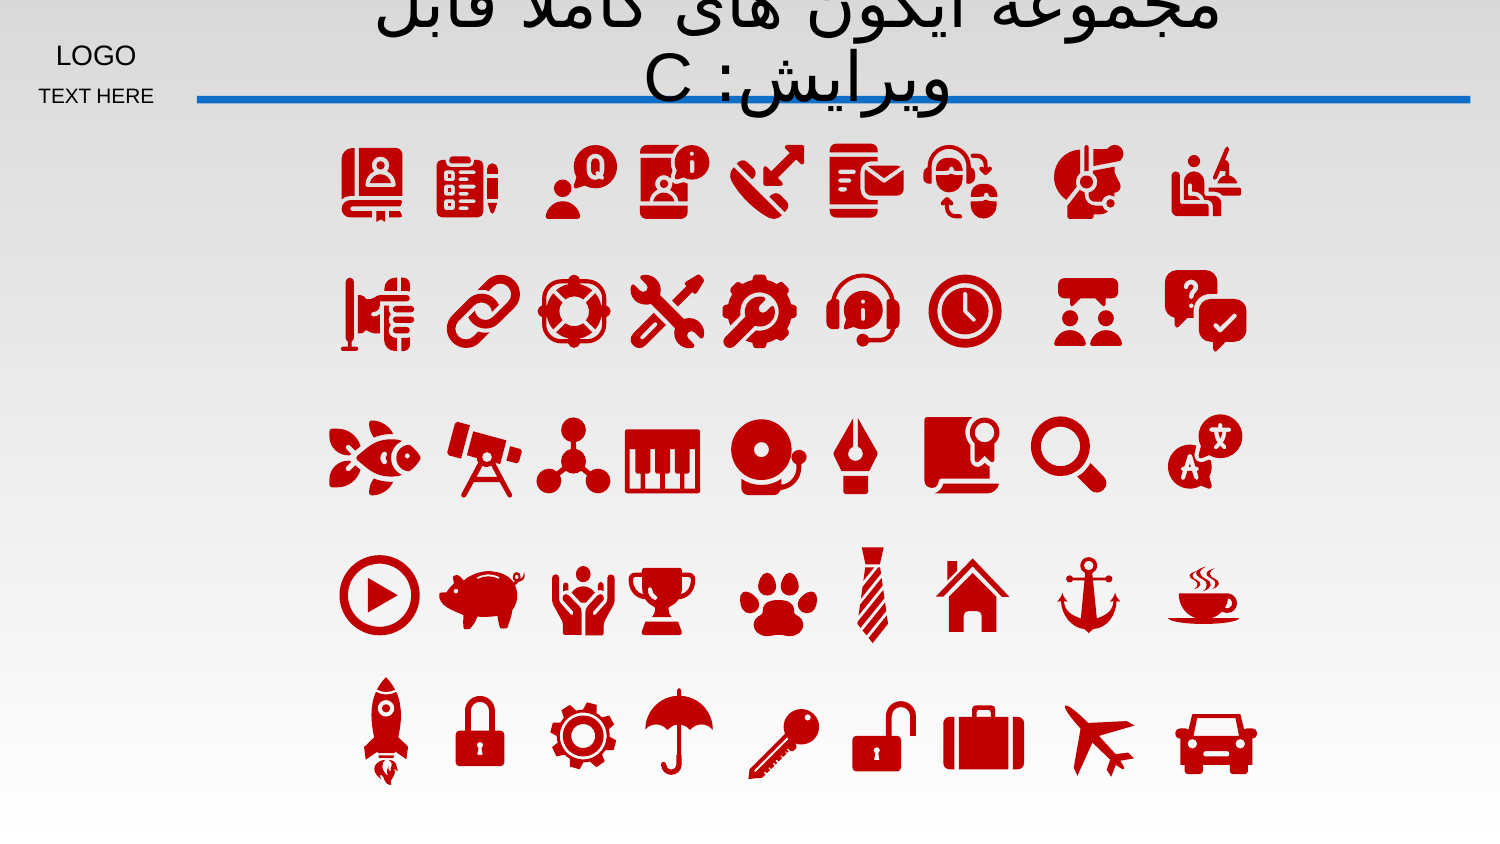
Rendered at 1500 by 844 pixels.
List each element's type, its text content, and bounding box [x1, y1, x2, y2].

text_box [1057, 557, 1121, 634]
text_box [958, 705, 1009, 770]
text_box [374, 755, 398, 786]
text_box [639, 145, 710, 219]
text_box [545, 145, 617, 219]
text_box [1175, 714, 1258, 775]
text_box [329, 420, 421, 496]
text_box [861, 547, 884, 565]
text_box [536, 417, 611, 494]
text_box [628, 567, 696, 635]
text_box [341, 148, 404, 222]
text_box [1164, 270, 1247, 352]
text_box [1206, 568, 1219, 590]
text_box [645, 688, 713, 775]
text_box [833, 418, 878, 495]
text_box [1189, 566, 1211, 592]
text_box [444, 274, 522, 348]
text_box [1064, 705, 1135, 777]
text_box [339, 555, 420, 636]
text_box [922, 144, 998, 219]
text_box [1167, 414, 1243, 489]
text_box [948, 573, 997, 632]
text_box [377, 677, 396, 692]
text_box [439, 571, 525, 630]
text_box [860, 567, 882, 599]
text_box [737, 572, 819, 637]
text_box [943, 716, 955, 770]
text_box [862, 602, 887, 636]
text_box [722, 274, 797, 349]
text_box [436, 156, 498, 218]
text_box [1012, 716, 1025, 770]
text_box [935, 558, 1010, 597]
text_box [858, 577, 883, 616]
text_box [1171, 146, 1242, 217]
text_box [1168, 593, 1240, 624]
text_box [1053, 144, 1125, 219]
text_box [868, 615, 889, 644]
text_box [552, 565, 615, 636]
text_box [550, 702, 617, 770]
text_box [364, 691, 409, 760]
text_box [447, 421, 522, 498]
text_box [826, 273, 900, 347]
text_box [629, 274, 706, 349]
text_box [537, 274, 611, 348]
text_box [852, 701, 916, 772]
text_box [1030, 416, 1108, 493]
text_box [924, 417, 1000, 494]
text_box مجموعه آیکون های کاملاً قابل ویرایش: C [264, 9, 1333, 76]
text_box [829, 143, 904, 218]
text_box [857, 589, 885, 628]
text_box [928, 274, 1002, 348]
text_box [624, 429, 701, 494]
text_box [731, 419, 807, 496]
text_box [340, 277, 415, 352]
text_box [455, 695, 505, 767]
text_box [1053, 278, 1122, 346]
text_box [729, 144, 805, 219]
text_box [748, 709, 820, 780]
